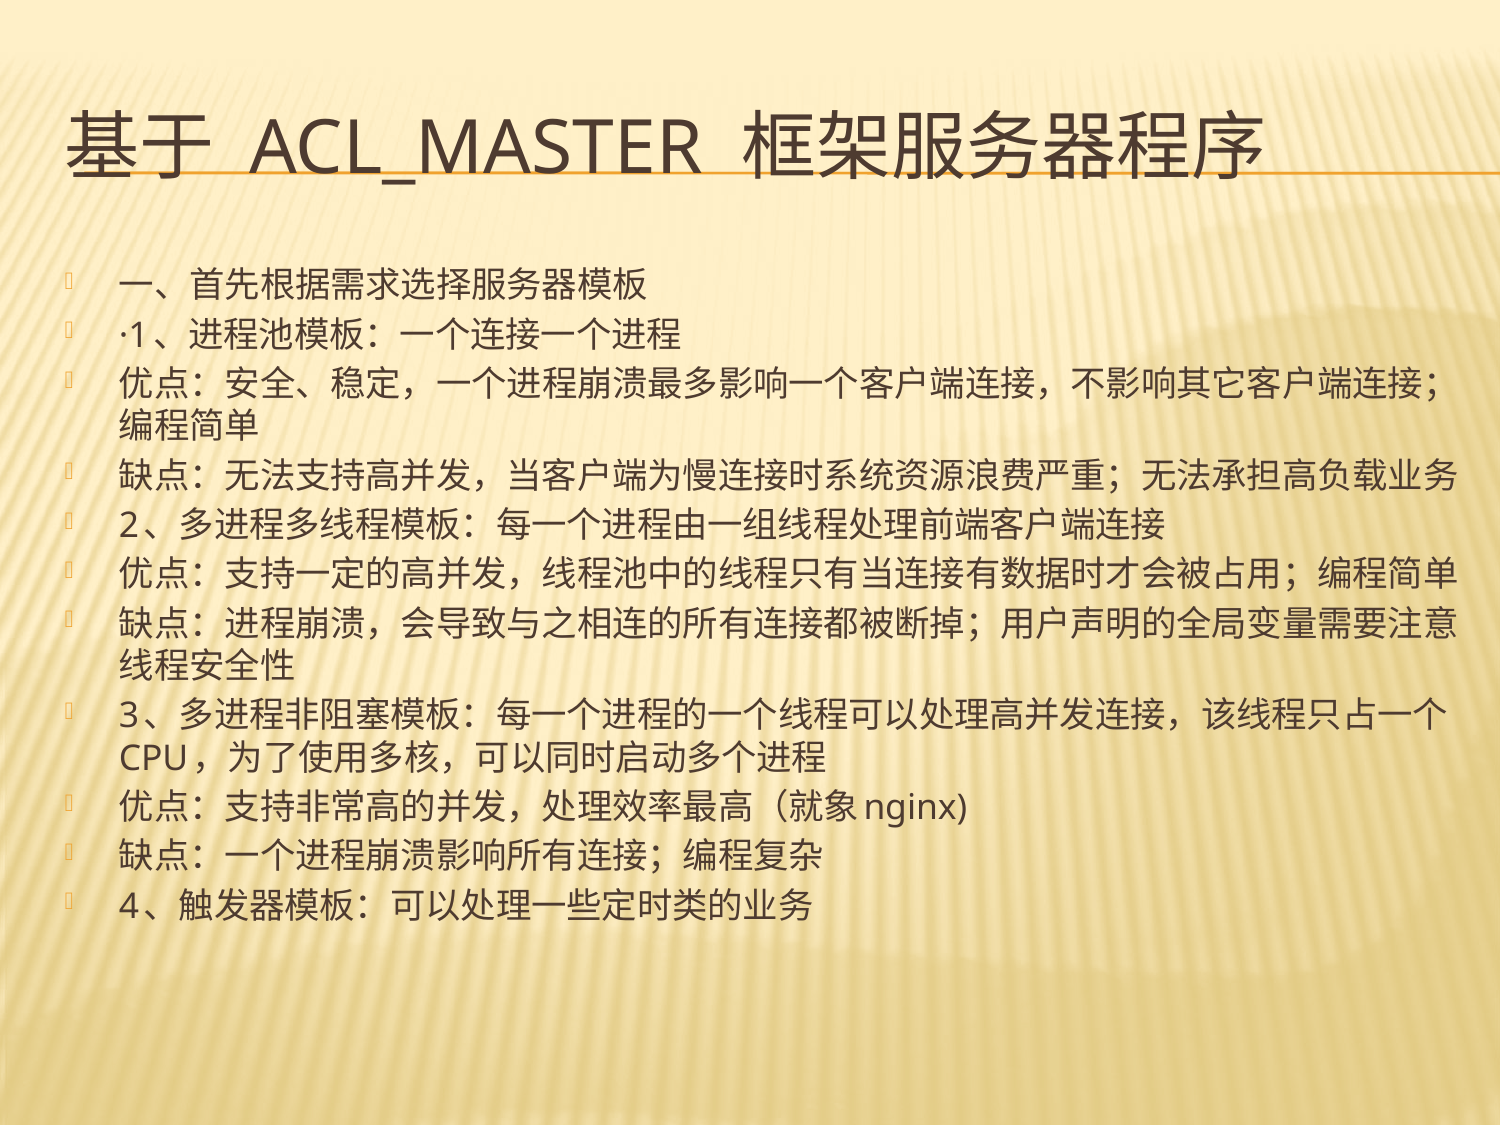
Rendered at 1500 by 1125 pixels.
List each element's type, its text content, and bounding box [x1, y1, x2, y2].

list 一、首先根据需求选择服务器模板 ·1、进程池模板：一个连接一个进程 优点：安全、稳定，一个进程崩溃最多影响一个客户端连接，不影响其它客户端连接；编程简单 缺点：无法支持高并发，当客户端为慢连接时系统资源浪费严重；无法承担高负载业务 2、多进程多线程模板：每一个进程由一组线程处理前端客户端连接 优点：支持一定的高并发，线程池中的线程只有当连接有数据时才会被占用；编程简单 缺点：进程崩溃，会导致与之相连的所有连接都被断掉；用户声明的全局变量需要注意线程安全性 3、多进程非阻塞模板：每一个进程的一个线程可以处理高并发连接，该线程只占一个CPU，为了使用多核，可以同时启动多个进程 优点：支持非常高的并发，处理效率最高（就象nginx) 缺点：一个进程崩溃影响所有连接；编程复杂 4、触发器模板：可以处理一些定时类的业务 [50, 254, 1475, 998]
title 基于 acl_master 框架服务器程序 [50, 75, 1475, 213]
